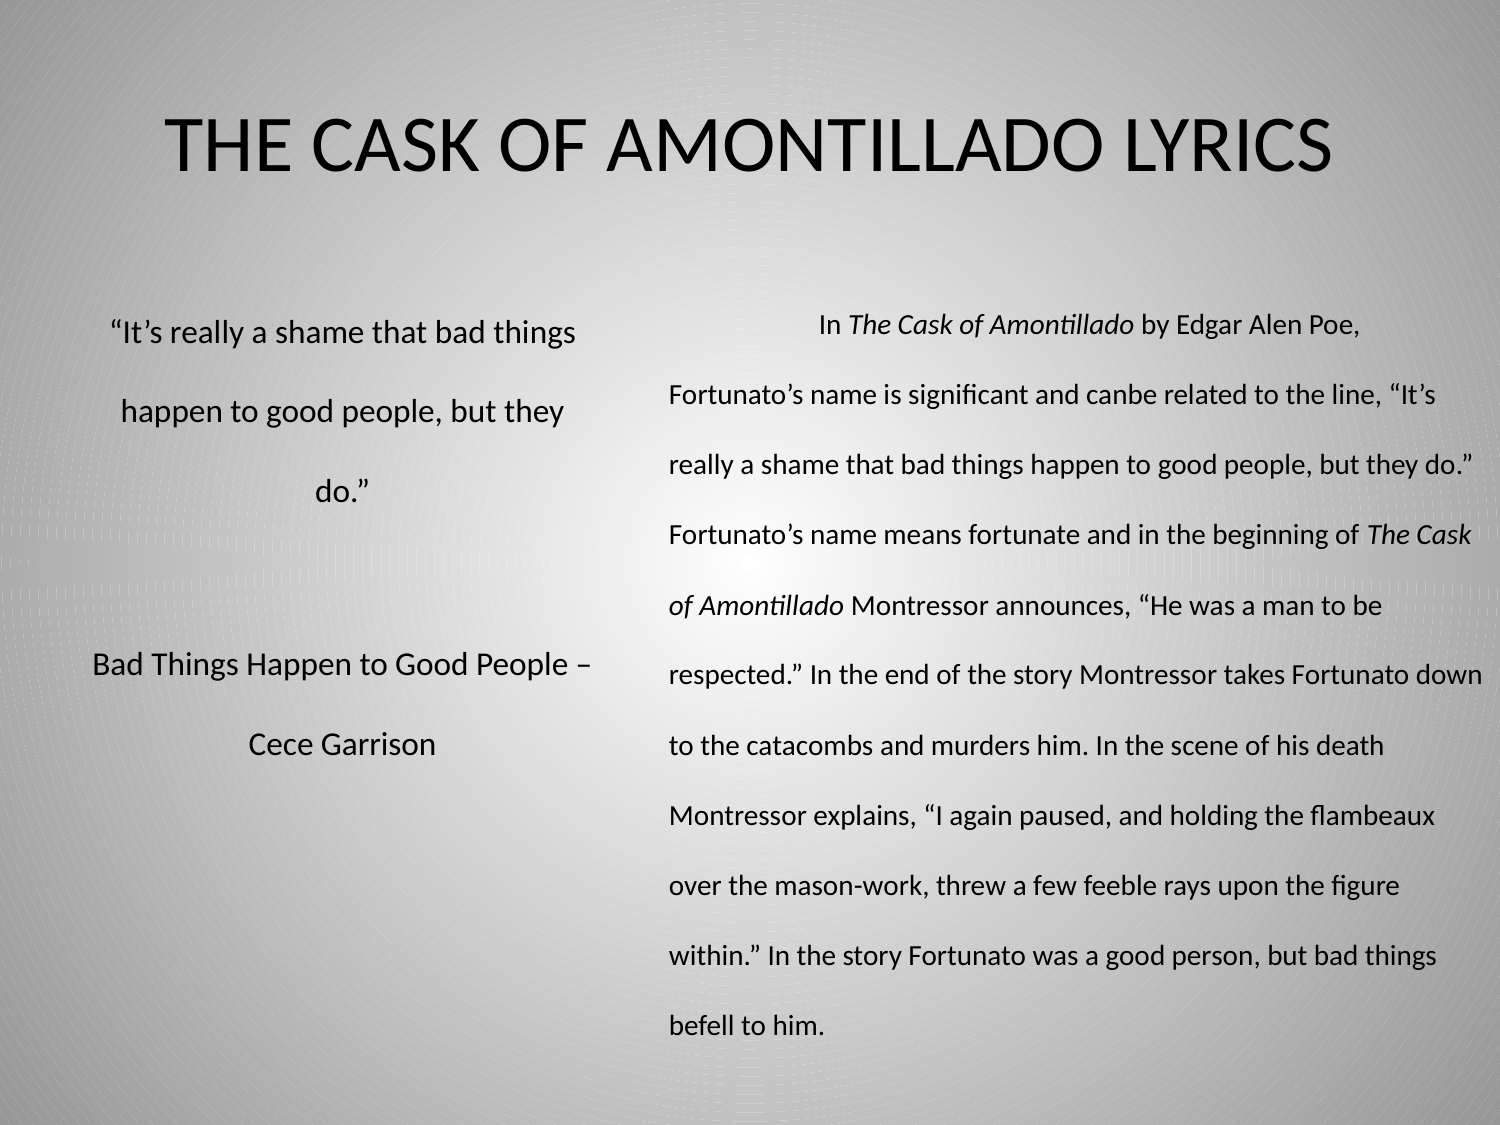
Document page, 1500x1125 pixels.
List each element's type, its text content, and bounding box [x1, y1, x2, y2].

list “It’s really a shame that bad things happen to good people, but they do.” Bad Things Happen to Good People – Cece Garrison [75, 262, 611, 1005]
title THE CASK OF AMONTILLADO LYRICS [75, 45, 1425, 233]
list In The Cask of Amontillado by Edgar Alen Poe, Fortunato’s name is significant and canbe related to the line, “It’s really a shame that bad things happen to good people, but they do.” Fortunato’s name means fortunate and in the beginning of The Cask of Amontillado Montressor announces, “He was a man to be respected.” In the end of the story Montressor takes Fortunato down to the catacombs and murders him. In the scene of his death Montressor explains, “I again paused, and holding the flambeaux over the mason-work, threw a few feeble rays upon the figure within.” In the story Fortunato was a good person, but bad things befell to him. [654, 262, 1500, 1125]
